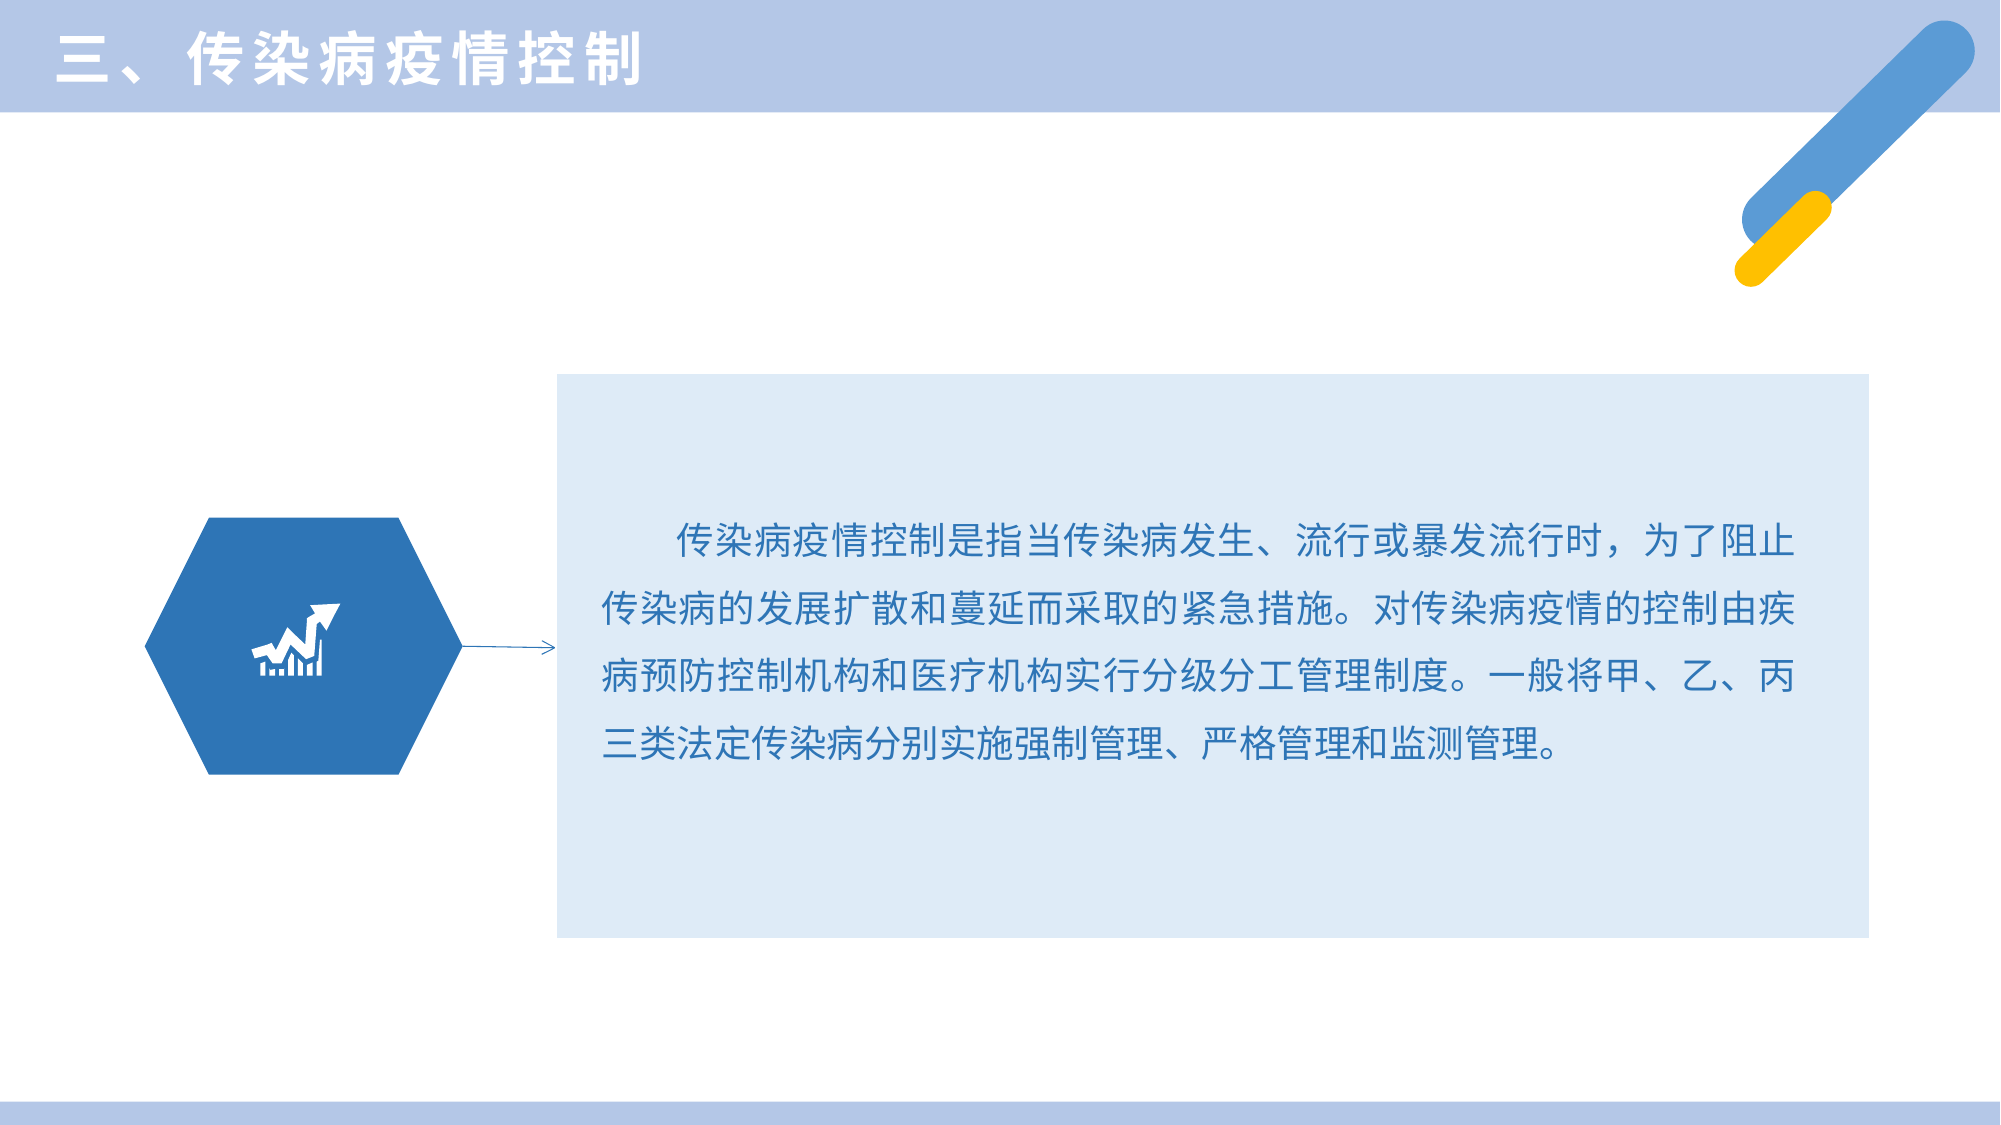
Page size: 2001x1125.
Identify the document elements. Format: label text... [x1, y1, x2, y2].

text_box [279, 668, 285, 676]
text_box 三、传染病疫情控制 [41, 16, 655, 98]
text_box [306, 662, 313, 676]
text_box [143, 516, 464, 776]
text_box [269, 668, 276, 676]
text_box [288, 652, 294, 676]
text_box 传染病疫情控制是指当传染病发生、流行或暴发流行时，为了阻止传染病的发展扩散和蔓延而采取的紧急措施。对传染病疫情的控制由疾病预防控制机构和医疗机构实行分级分工管理制度。一般将甲、乙、丙三类法定传染病分别实施强制管理、严格管理和监测管理。 [586, 487, 1812, 773]
text_box [260, 661, 266, 676]
text_box [316, 639, 322, 676]
text_box [297, 658, 303, 676]
text_box [555, 372, 1872, 940]
text_box [251, 603, 341, 664]
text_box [1678, 116, 2000, 185]
